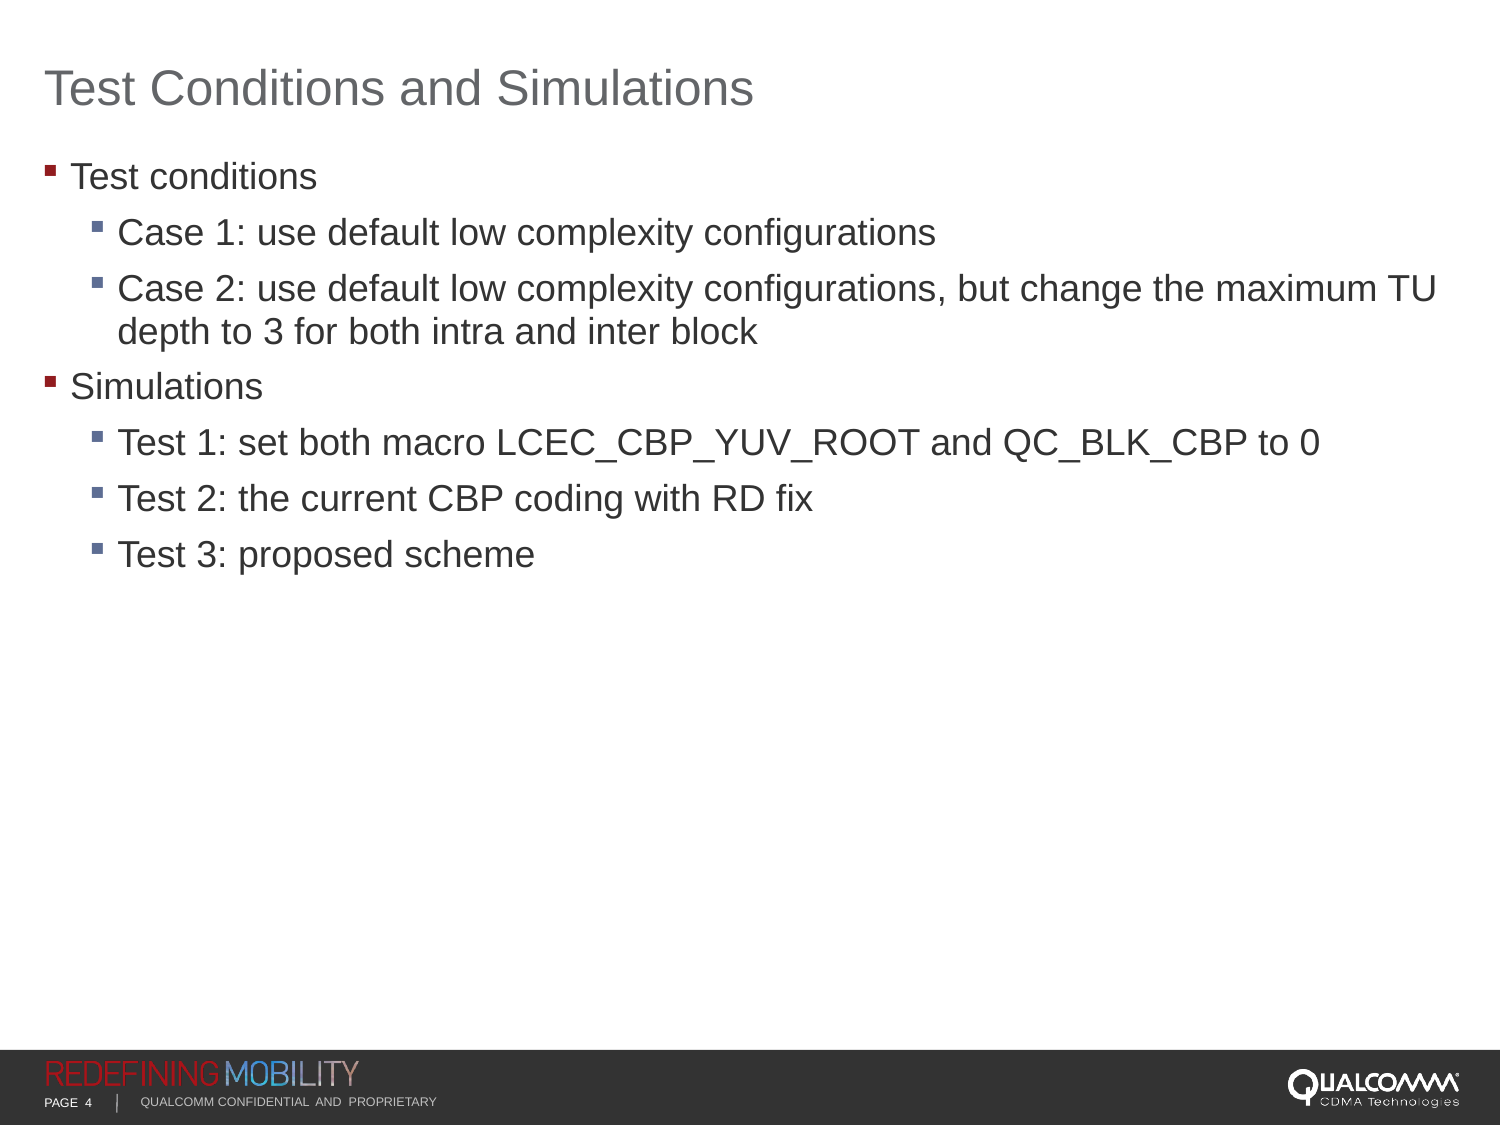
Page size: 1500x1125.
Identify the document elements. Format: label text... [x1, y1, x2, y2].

title Test Conditions and Simulations [28, 44, 1462, 138]
picture [31, 1049, 369, 1098]
picture [1278, 1058, 1478, 1114]
list Test conditions Case 1: use default low complexity configurations Case 2: use default low complexity configurations, but change the maximum TU depth to 3 for both intra and inter block Simulations Test 1: set both macro LCEC_CBP_YUV_ROOT and QC_BLK_CBP to 0 Test 2: the current CBP coding with RD fix Test 3: proposed scheme [26, 148, 1457, 1021]
